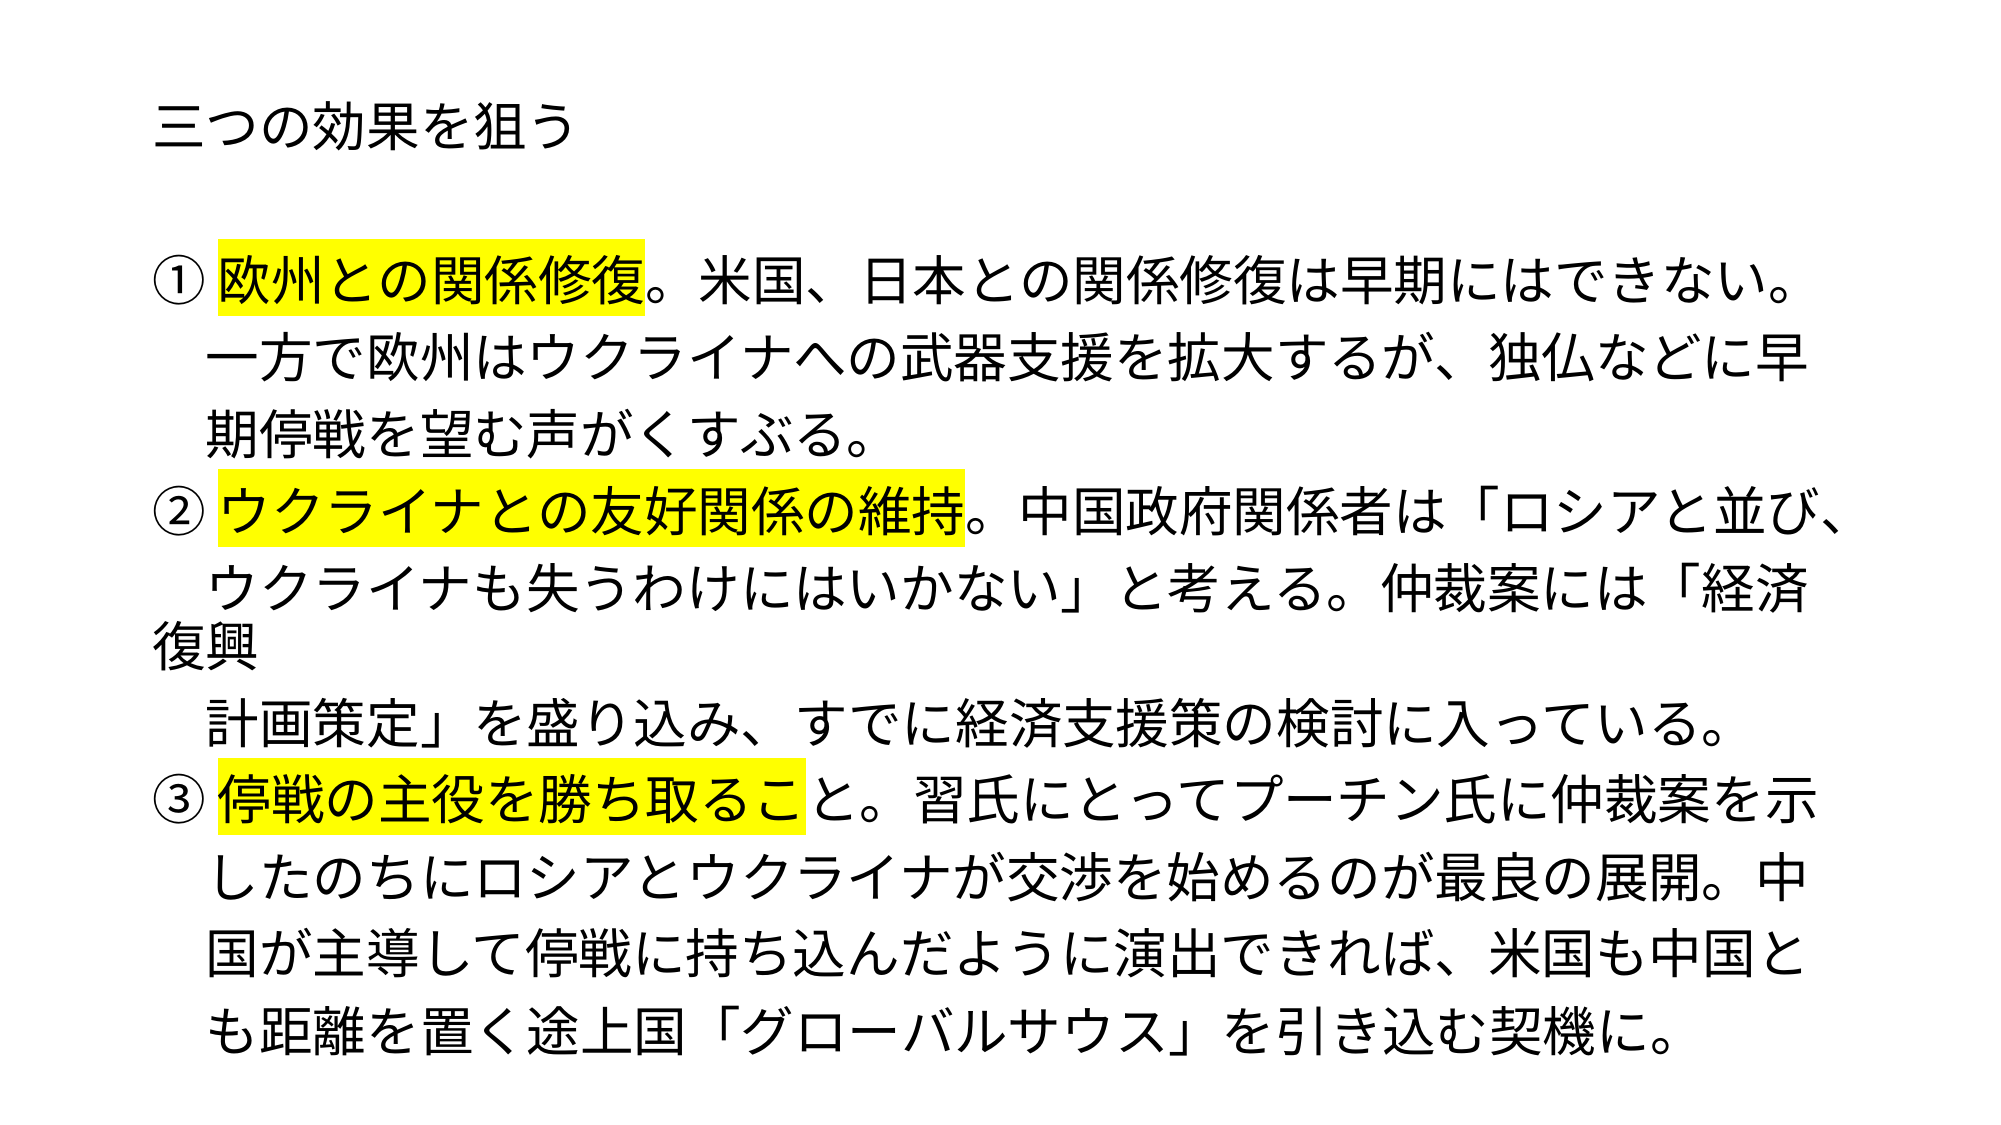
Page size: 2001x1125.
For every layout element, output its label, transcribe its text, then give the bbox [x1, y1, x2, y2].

list 三つの効果を狙う ①欧州との関係修復。米国、日本との関係修復は早期にはできない。 一方で欧州はウクライナへの武器支援を拡大するが、独仏などに早 期停戦を望む声がくすぶる。 ②ウクライナとの友好関係の維持。中国政府関係者は「ロシアと並び、 ウクライナも失うわけにはいかない」と考える。仲裁案には「経済復興 計画策定」を盛り込み、すでに経済支援策の検討に入っている。 ③停戦の主役を勝ち取ること。習氏にとってプーチン氏に仲裁案を示 したのちにロシアとウクライナが交渉を始めるのが最良の展開。中 国が主導して停戦に持ち込んだように演出できれば、米国も中国と も距離を置く途上国「グローバルサウス」を引き込む契機に。 [137, 92, 1863, 1090]
